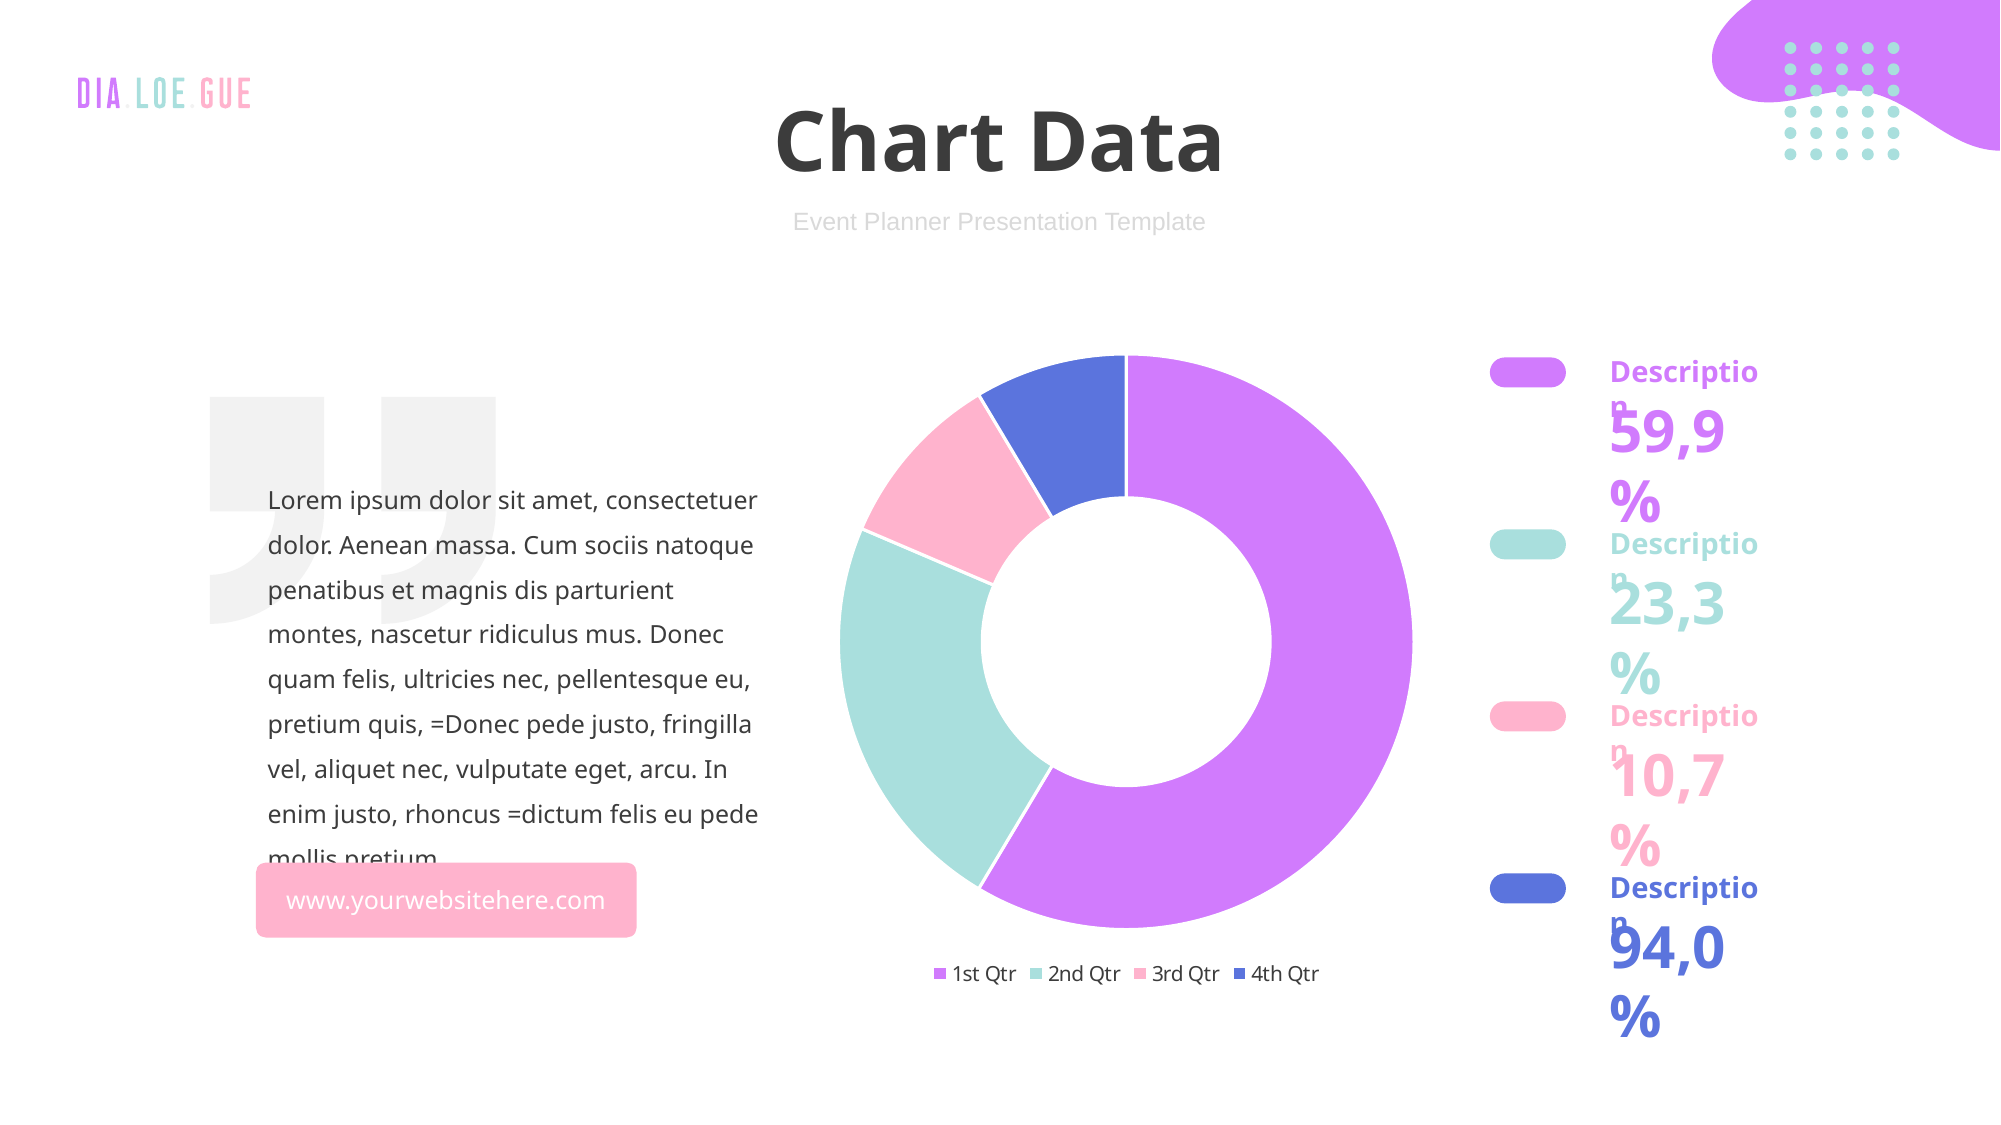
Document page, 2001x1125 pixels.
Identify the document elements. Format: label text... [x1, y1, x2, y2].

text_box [1784, 42, 1900, 161]
text_box 23,3% [1616, 558, 1791, 690]
text_box www.yourwebsitehere.com [257, 877, 636, 923]
subtitle Event Planner Presentation Template [249, 198, 1750, 244]
text_box 59,9% [1616, 386, 1791, 518]
chart [636, 340, 1616, 994]
text_box 94,0% [1594, 902, 1791, 1057]
text_box Description [1616, 346, 1791, 386]
text_box Description [1616, 862, 1791, 902]
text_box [209, 396, 496, 624]
text_box [254, 861, 636, 939]
text_box Description [1616, 518, 1791, 558]
text_box 10,7% [1616, 730, 1791, 862]
text_box Lorem ipsum dolor sit amet, consectetuer dolor. Aenean massa. Cum sociis natoque penatibus et magnis dis parturient montes, nascetur ridiculus mus. Donec quam felis, ultricies nec, pellentesque eu, pretium quis, =Donec pede justo, fringilla vel, aliquet nec, vulputate eget, arcu. In enim justo, rhoncus =dictum felis eu pede mollis pretium [252, 462, 636, 881]
title Chart Data [249, 80, 1750, 196]
text_box Description [1616, 690, 1791, 730]
text_box [1711, 0, 2000, 151]
